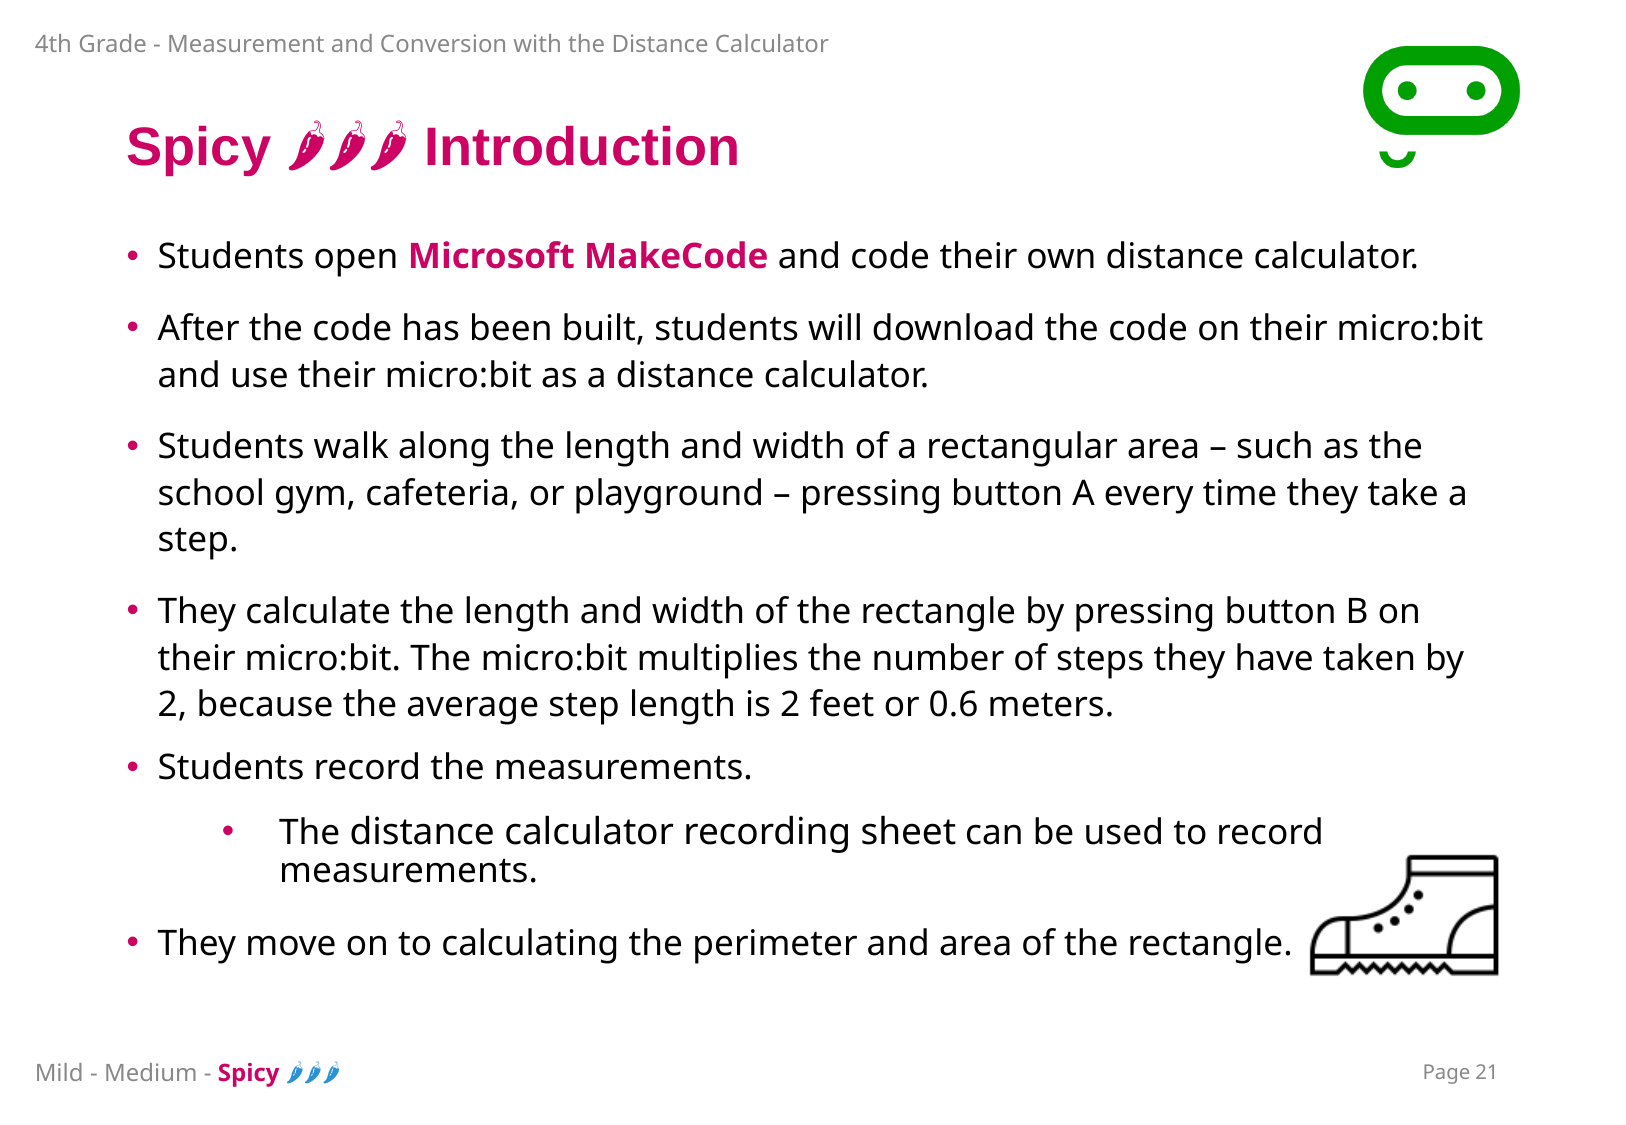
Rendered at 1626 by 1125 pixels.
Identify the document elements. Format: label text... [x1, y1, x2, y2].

picture [1289, 801, 1519, 1031]
picture [1362, 46, 1521, 168]
list Students open Microsoft MakeCode and code their own distance calculator. After the code has been built, students will download the code on their micro:bit and use their micro:bit as a distance calculator. Students walk along the length and width of a rectangular area – such as the school gym, cafeteria, or playground – pressing button A every time they take a step. They calculate the length and width of the rectangle by pressing button B on their micro:bit. The micro:bit multiplies the number of steps they have taken by 2, because the average step length is 2 feet or 0.6 meters. Students record the measurements. The distance calculator recording sheet can be used to record measurements. They move on to calculating the perimeter and area of the rectangle. [111, 221, 1514, 979]
text_box Mild - Medium - Spicy 🌶️🌶️🌶️ [19, 1042, 623, 1103]
title Spicy 🌶️🌶️🌶️ Introduction [111, 74, 1355, 221]
slide_number Page 21 [1147, 1042, 1514, 1103]
